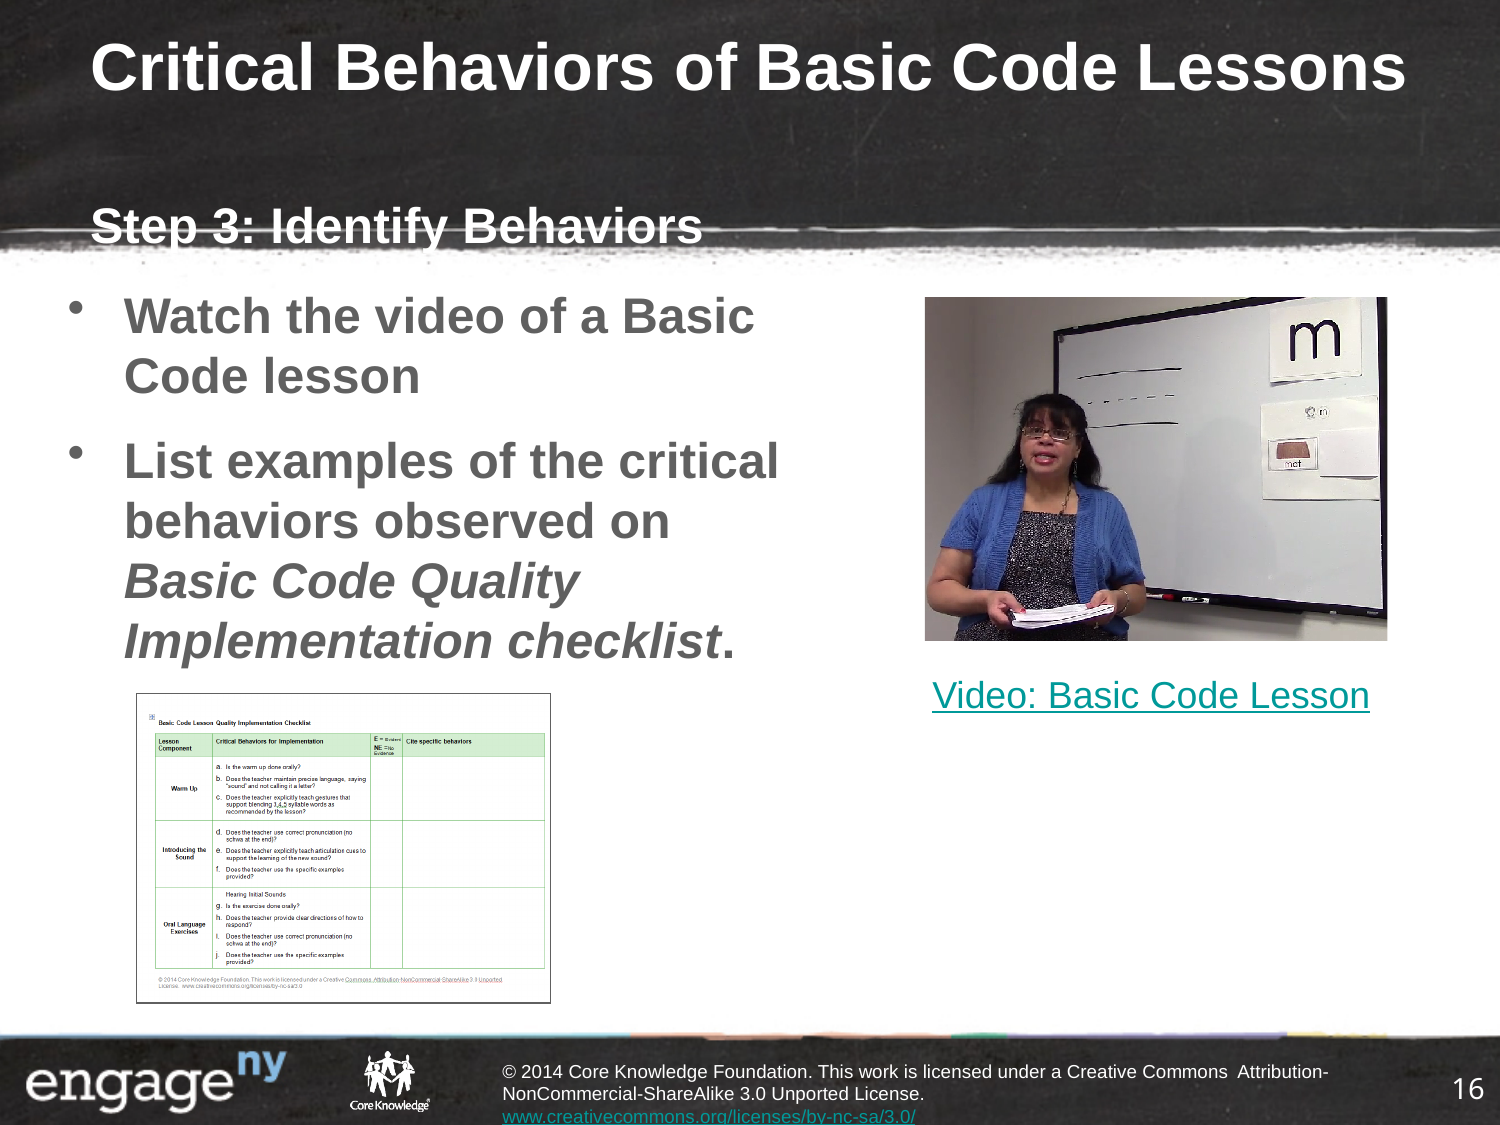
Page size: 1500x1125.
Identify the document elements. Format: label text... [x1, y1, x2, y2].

picture [0, 1003, 1500, 1125]
picture [0, 0, 1500, 293]
slide_number 16 [1337, 1062, 1500, 1113]
text_box Video: Basic Code Lesson [917, 663, 1386, 724]
list Watch the video of a Basic Code lesson List examples of the critical behaviors observed on Basic Code Quality Implementation checklist. [52, 276, 813, 1019]
picture [137, 693, 551, 1003]
title Critical Behaviors of Basic Code Lessons Step 3: Identify Behaviors [75, 45, 1425, 233]
picture [924, 297, 1388, 642]
